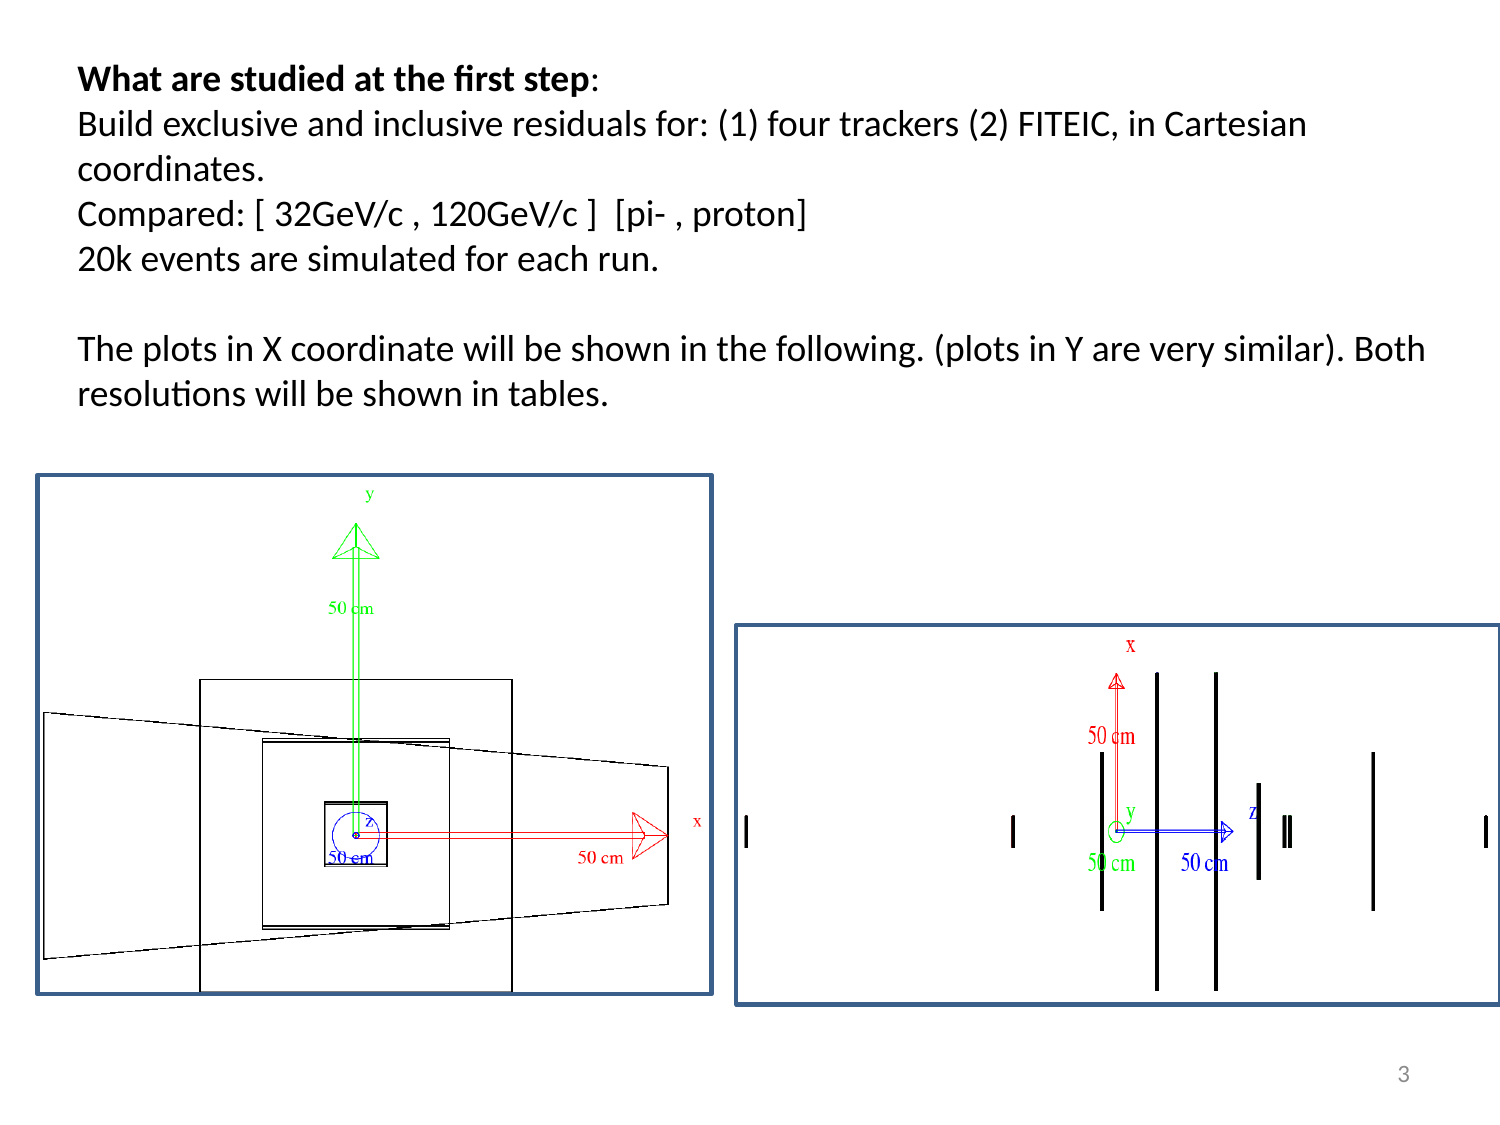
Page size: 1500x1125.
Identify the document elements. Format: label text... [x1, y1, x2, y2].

picture [37, 474, 712, 995]
text_box What are studied at the first step: Build exclusive and inclusive residuals for: (1) four trackers (2) FITEIC, in Cartesian coordinates. Compared: [ 32GeV/c , 120GeV/c ] [pi- , proton] 20k events are simulated for each run. The plots in X coordinate will be shown in the following. (plots in Y are very similar). Both resolutions will be shown in tables. [62, 46, 1450, 422]
slide_number 3 [1074, 1042, 1425, 1103]
picture [736, 624, 1500, 1005]
